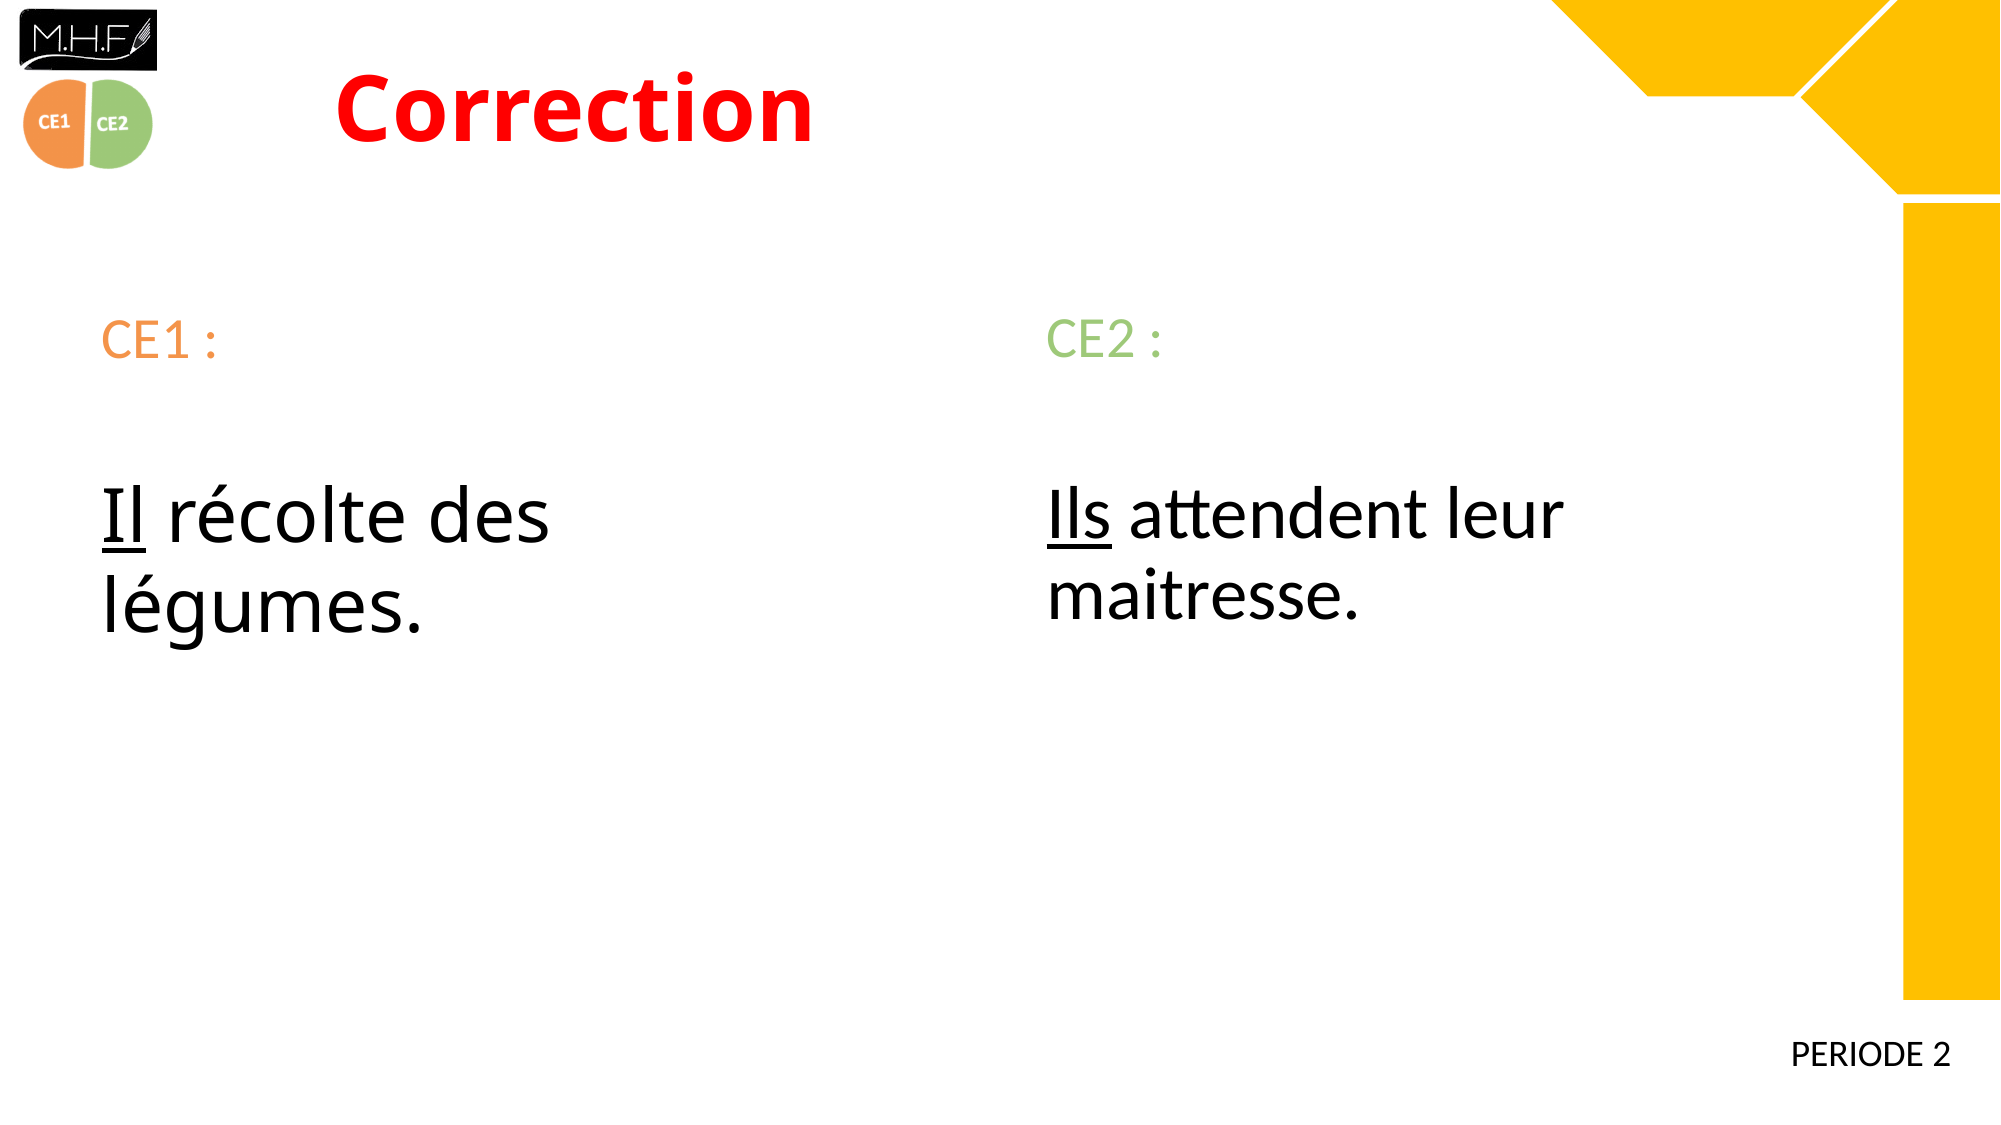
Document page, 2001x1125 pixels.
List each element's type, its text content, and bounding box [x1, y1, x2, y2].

text_box [1799, 0, 2000, 196]
text_box PERIODE 2 [1362, 1021, 1967, 1125]
text_box CE2 : Ils attendent leur maitresse. [1031, 299, 1853, 1014]
picture [1, 7, 177, 207]
text_box [1902, 202, 2000, 1001]
title Correction [318, 3, 1865, 221]
text_box [1549, 0, 1892, 98]
list CE1 : Il récolte des légumes. [86, 300, 897, 1015]
